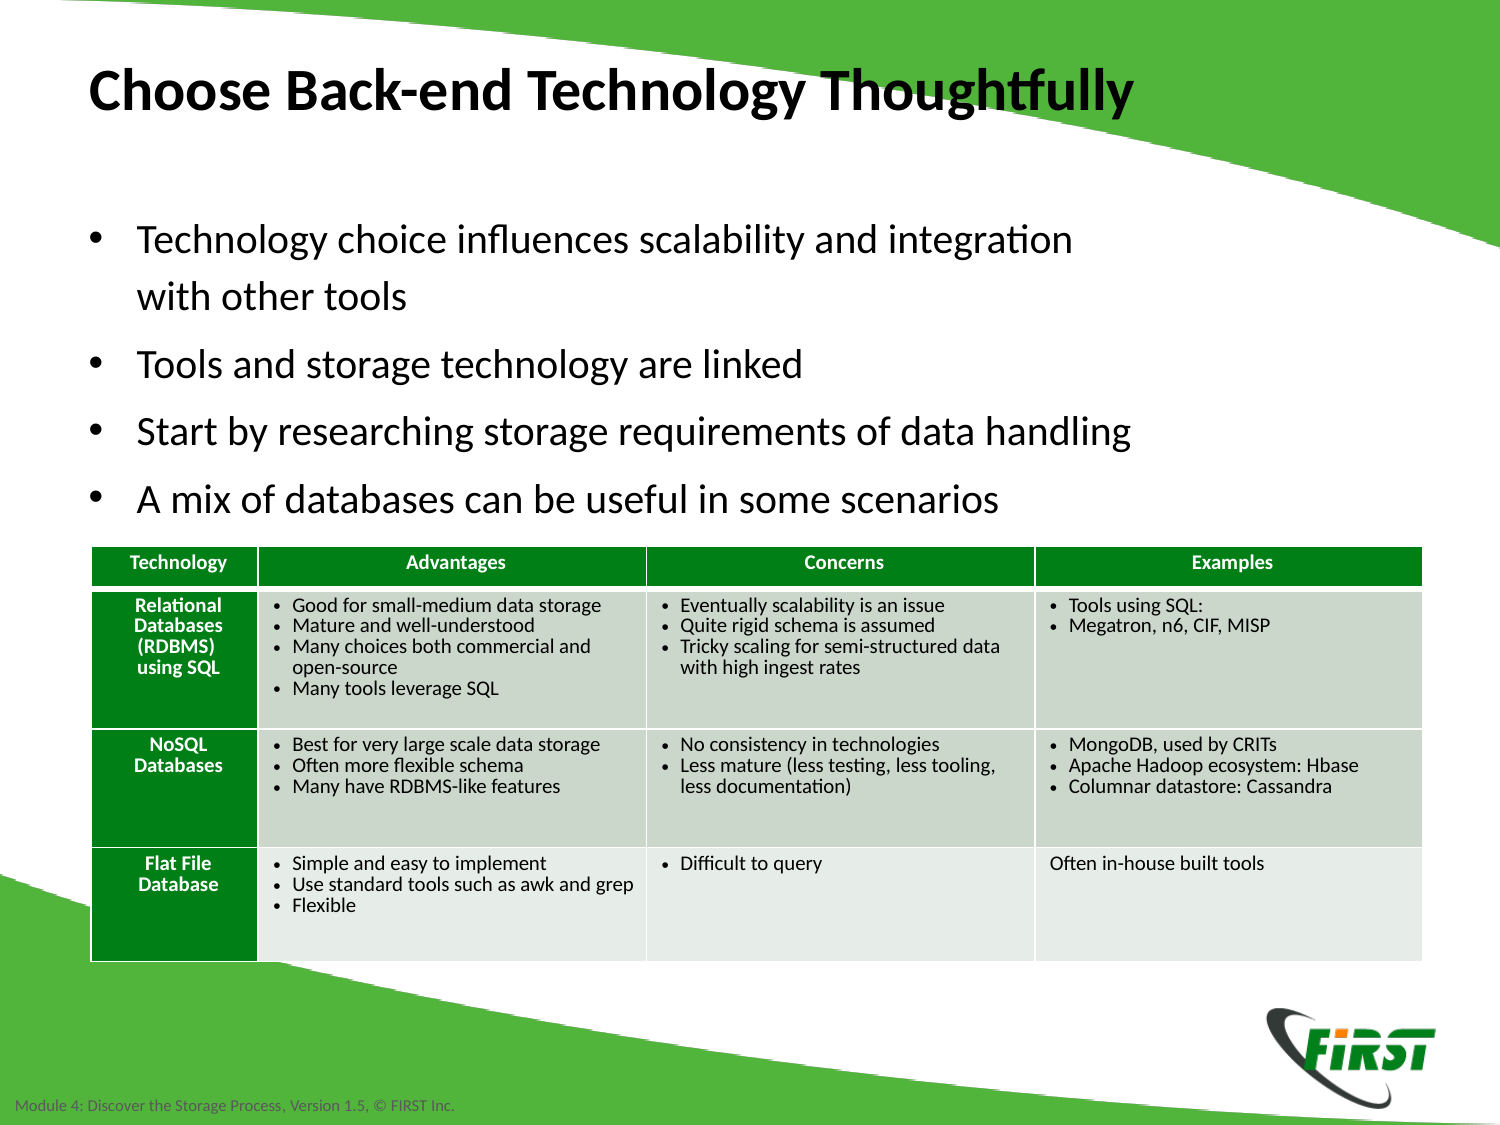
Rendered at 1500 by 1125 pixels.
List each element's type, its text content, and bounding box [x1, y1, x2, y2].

text_box Choose Back-end Technology Thoughtfully [74, 57, 1425, 125]
picture [0, 0, 1500, 1125]
table_cell MongoDB, used by CRITs Apache Hadoop ecosystem: Hbase Columnar datastore: Cassandra [1036, 730, 1422, 847]
table_header Examples [1036, 547, 1422, 586]
table_cell Good for small-medium data storage Mature and well-understood Many choices both commercial and open-source Many tools leverage SQL [259, 592, 646, 728]
table_cell Best for very large scale data storage Often more flexible schema Many have RDBMS-like features [259, 730, 646, 847]
text_box Technology choice influences scalability and integration with other tools Tools and storage technology are linked Start by researching storage requirements of data handling A mix of databases can be useful in some scenarios [73, 197, 1429, 486]
table_cell Often in-house built tools [1036, 848, 1422, 961]
table_cell Eventually scalability is an issue Quite rigid schema is assumed Tricky scaling for semi-structured data with high ingest rates [647, 592, 1034, 728]
table_cell Tools using SQL: Megatron, n6, CIF, MISP [1036, 592, 1422, 728]
table_cell Difficult to query [647, 848, 1034, 961]
table_header Advantages [259, 547, 646, 586]
table_cell NoSQL Databases [92, 730, 257, 847]
table_cell Flat File Database [92, 848, 257, 961]
table_cell Simple and easy to implement Use standard tools such as awk and grep Flexible [259, 848, 646, 961]
table_cell Relational Databases (RDBMS) using SQL [92, 592, 257, 728]
table_header Concerns [647, 547, 1034, 586]
table_header Technology [92, 547, 257, 586]
table_cell No consistency in technologies Less mature (less testing, less tooling, less documentation) [647, 730, 1034, 847]
